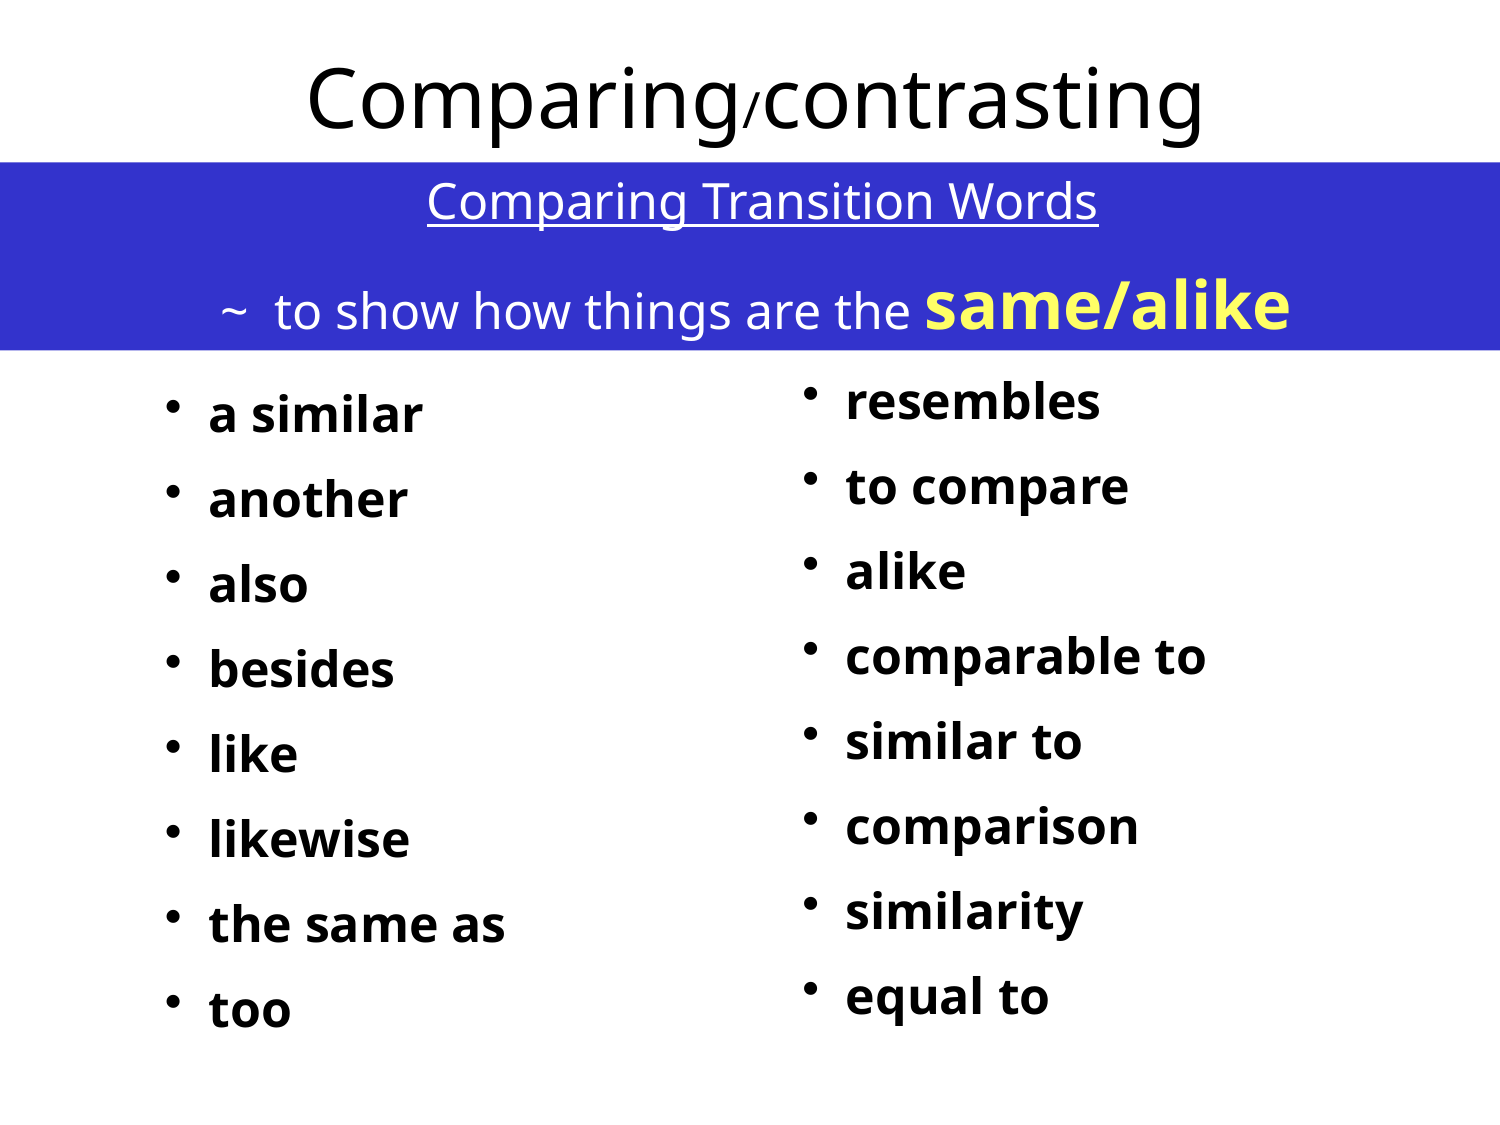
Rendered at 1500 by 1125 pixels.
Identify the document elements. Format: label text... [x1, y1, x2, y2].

text_box Comparing/contrasting [87, 37, 1425, 153]
text_box Comparing Transition Words ~ to show how things are the same/alike [0, 162, 1500, 351]
text_box resembles to compare alike comparable to similar to comparison similarity equal to [787, 362, 1325, 1033]
text_box a similar another also besides like likewise the same as too [149, 375, 688, 1045]
